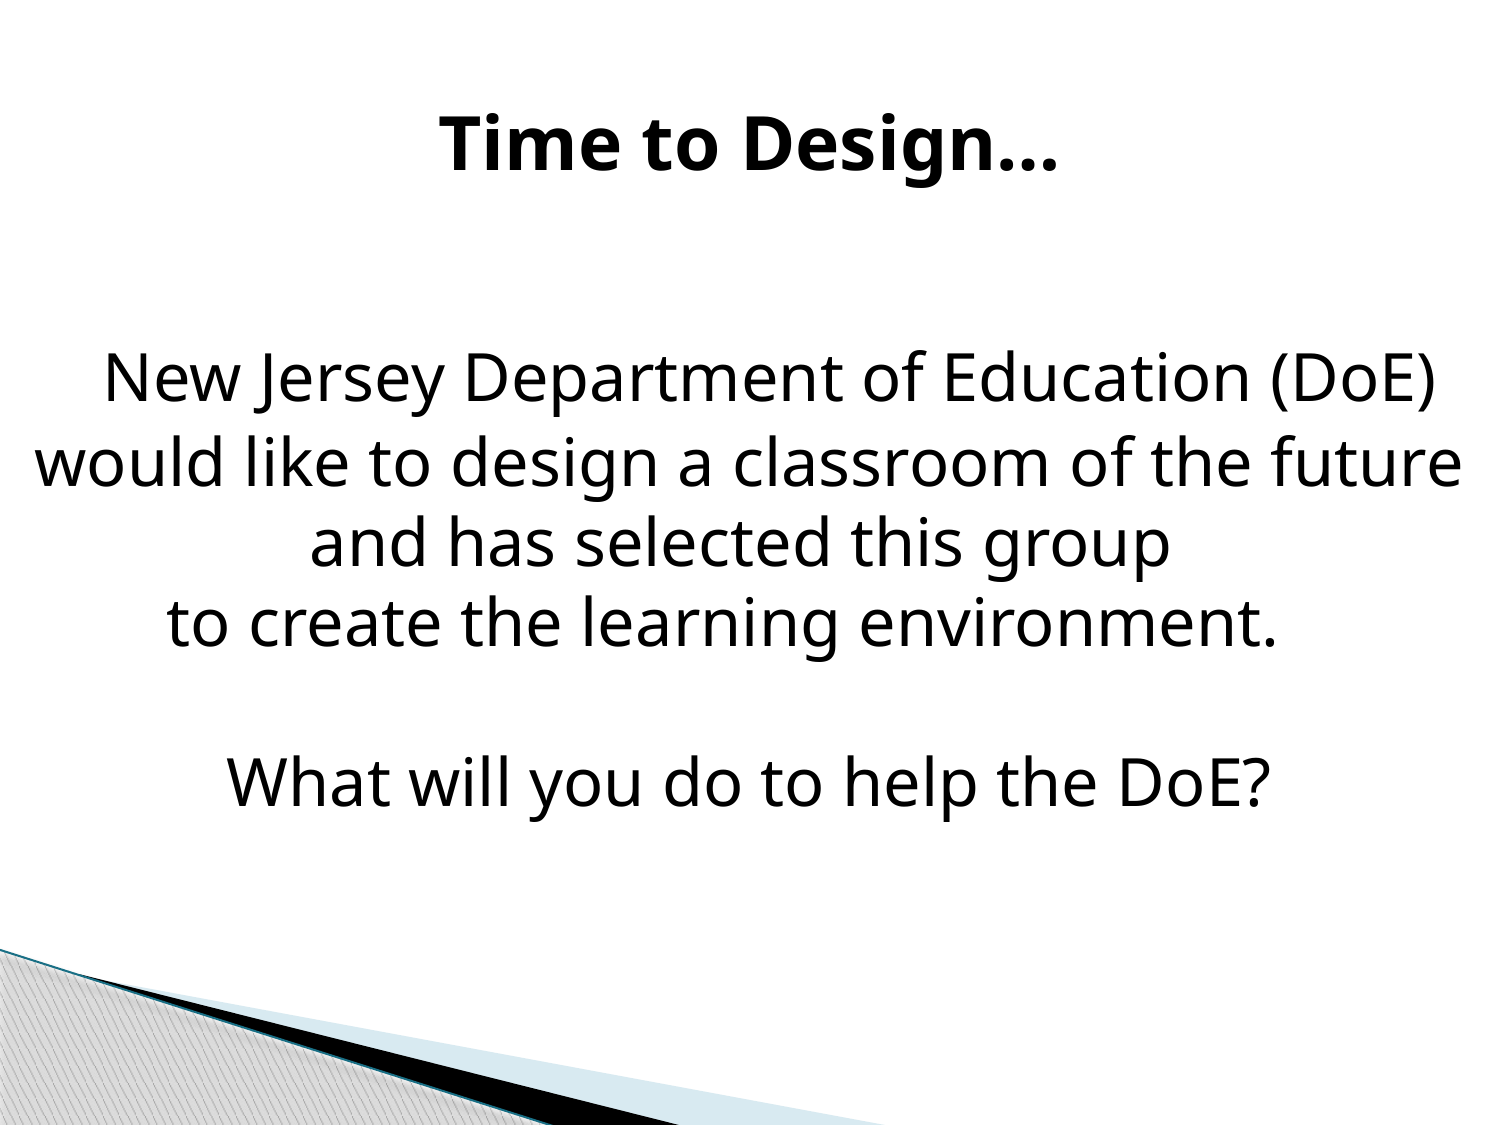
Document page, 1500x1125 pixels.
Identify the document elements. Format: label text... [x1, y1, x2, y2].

text_box Time to Design… New Jersey Department of Education (DoE) would like to design a classroom of the future and has selected this group to create the learning environment. What will you do to help the DoE? [0, 87, 1500, 897]
